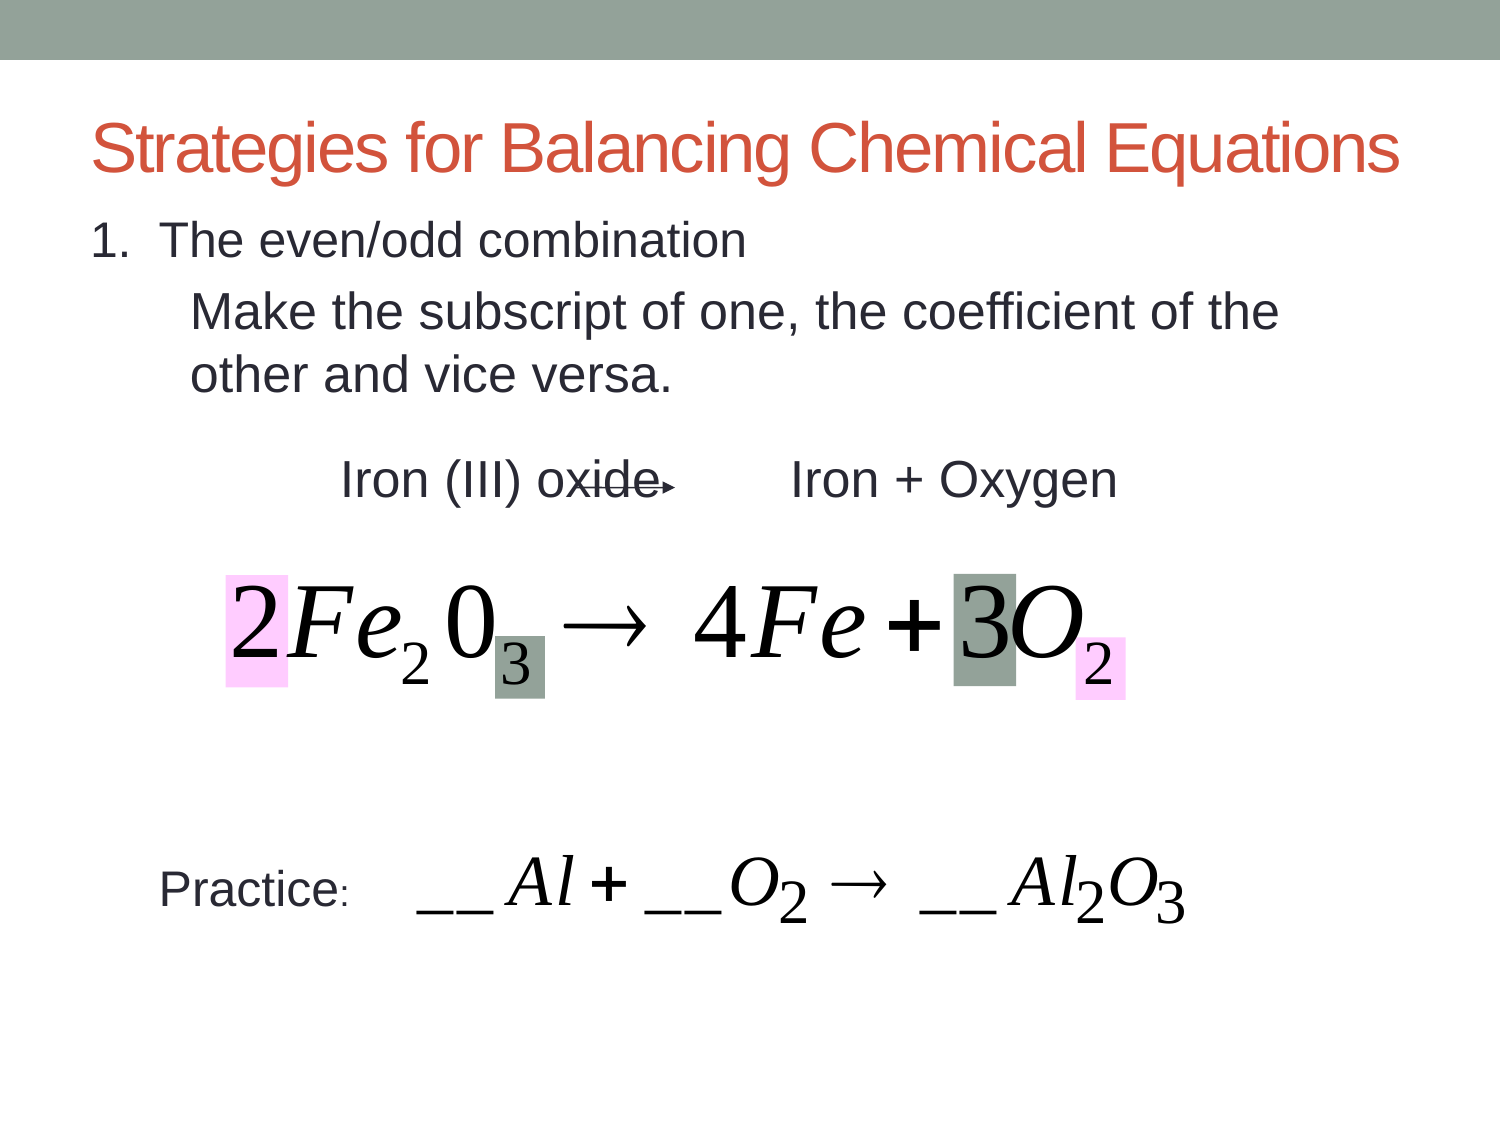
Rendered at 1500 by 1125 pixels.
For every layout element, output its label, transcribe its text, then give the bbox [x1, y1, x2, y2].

title Strategies for Balancing Chemical Equations [75, 62, 1425, 200]
text_box [574, 481, 676, 494]
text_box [143, 823, 1207, 951]
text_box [212, 549, 1138, 712]
list 1. The even/odd combination Make the subscript of one, the coefficient of the other and vice versa. Iron (III) oxide Iron + Oxygen [75, 200, 1425, 1000]
